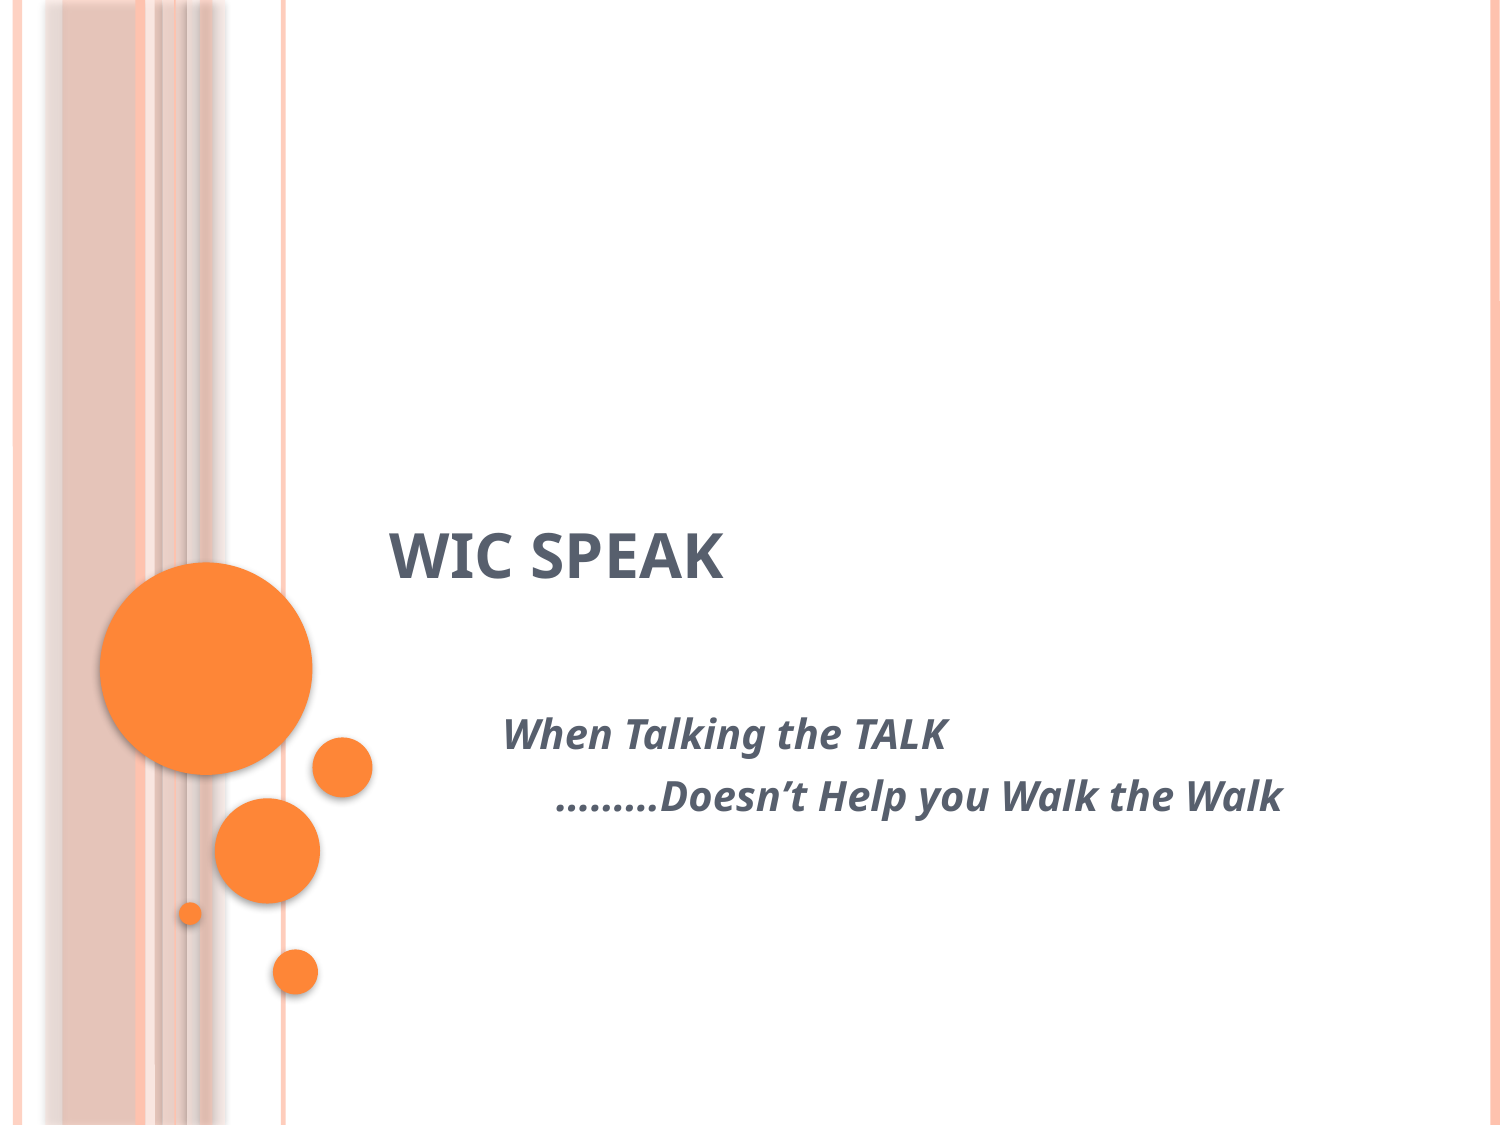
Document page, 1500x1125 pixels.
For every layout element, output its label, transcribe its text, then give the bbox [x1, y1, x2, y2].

subtitle When Talking the TALK ………Doesn’t Help you Walk the Walk [487, 699, 1413, 963]
title WIC SPEAK [375, 287, 1388, 599]
